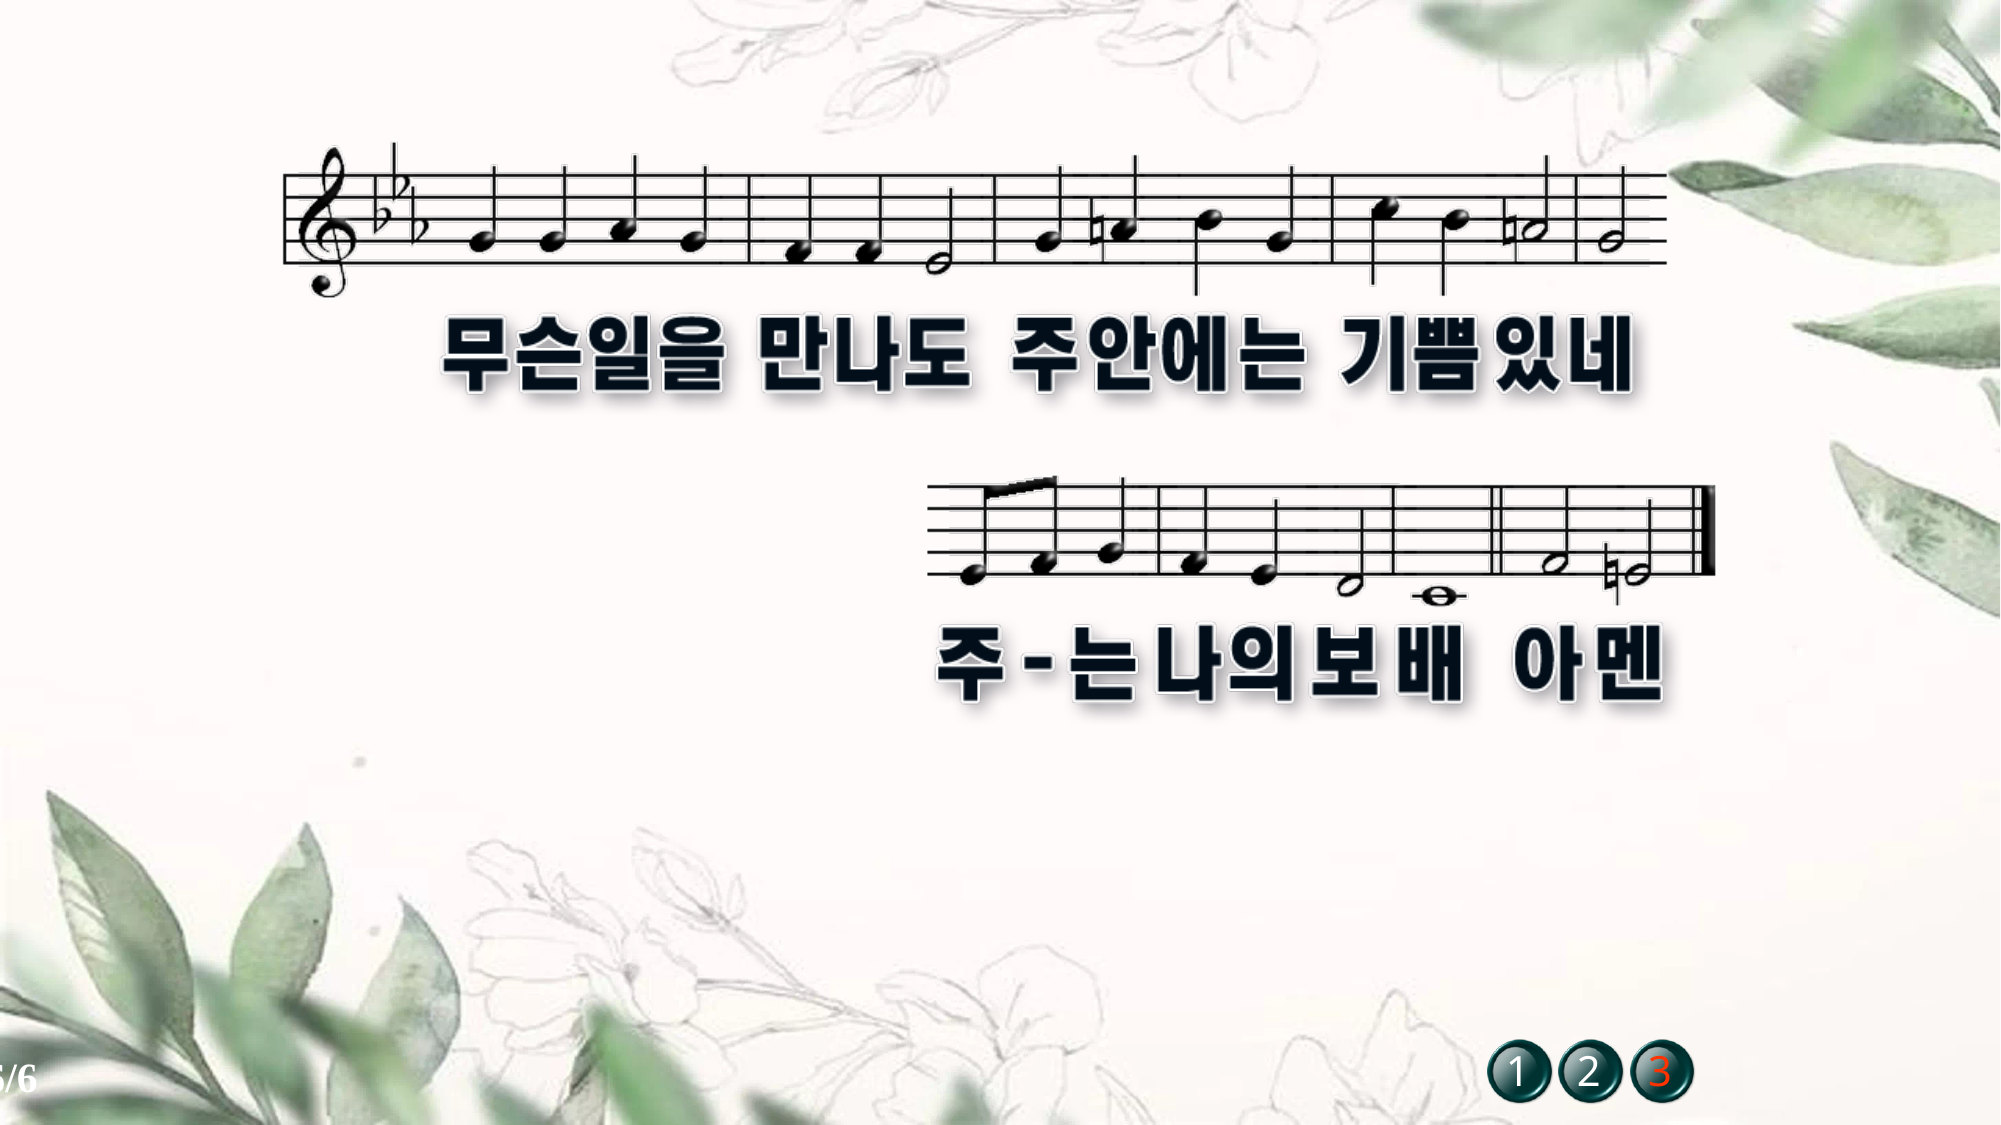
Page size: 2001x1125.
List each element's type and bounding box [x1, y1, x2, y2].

text_box [1484, 1035, 1555, 1106]
text_box [1555, 1035, 1626, 1106]
picture [0, 0, 2001, 1125]
text_box [1627, 1035, 1697, 1106]
